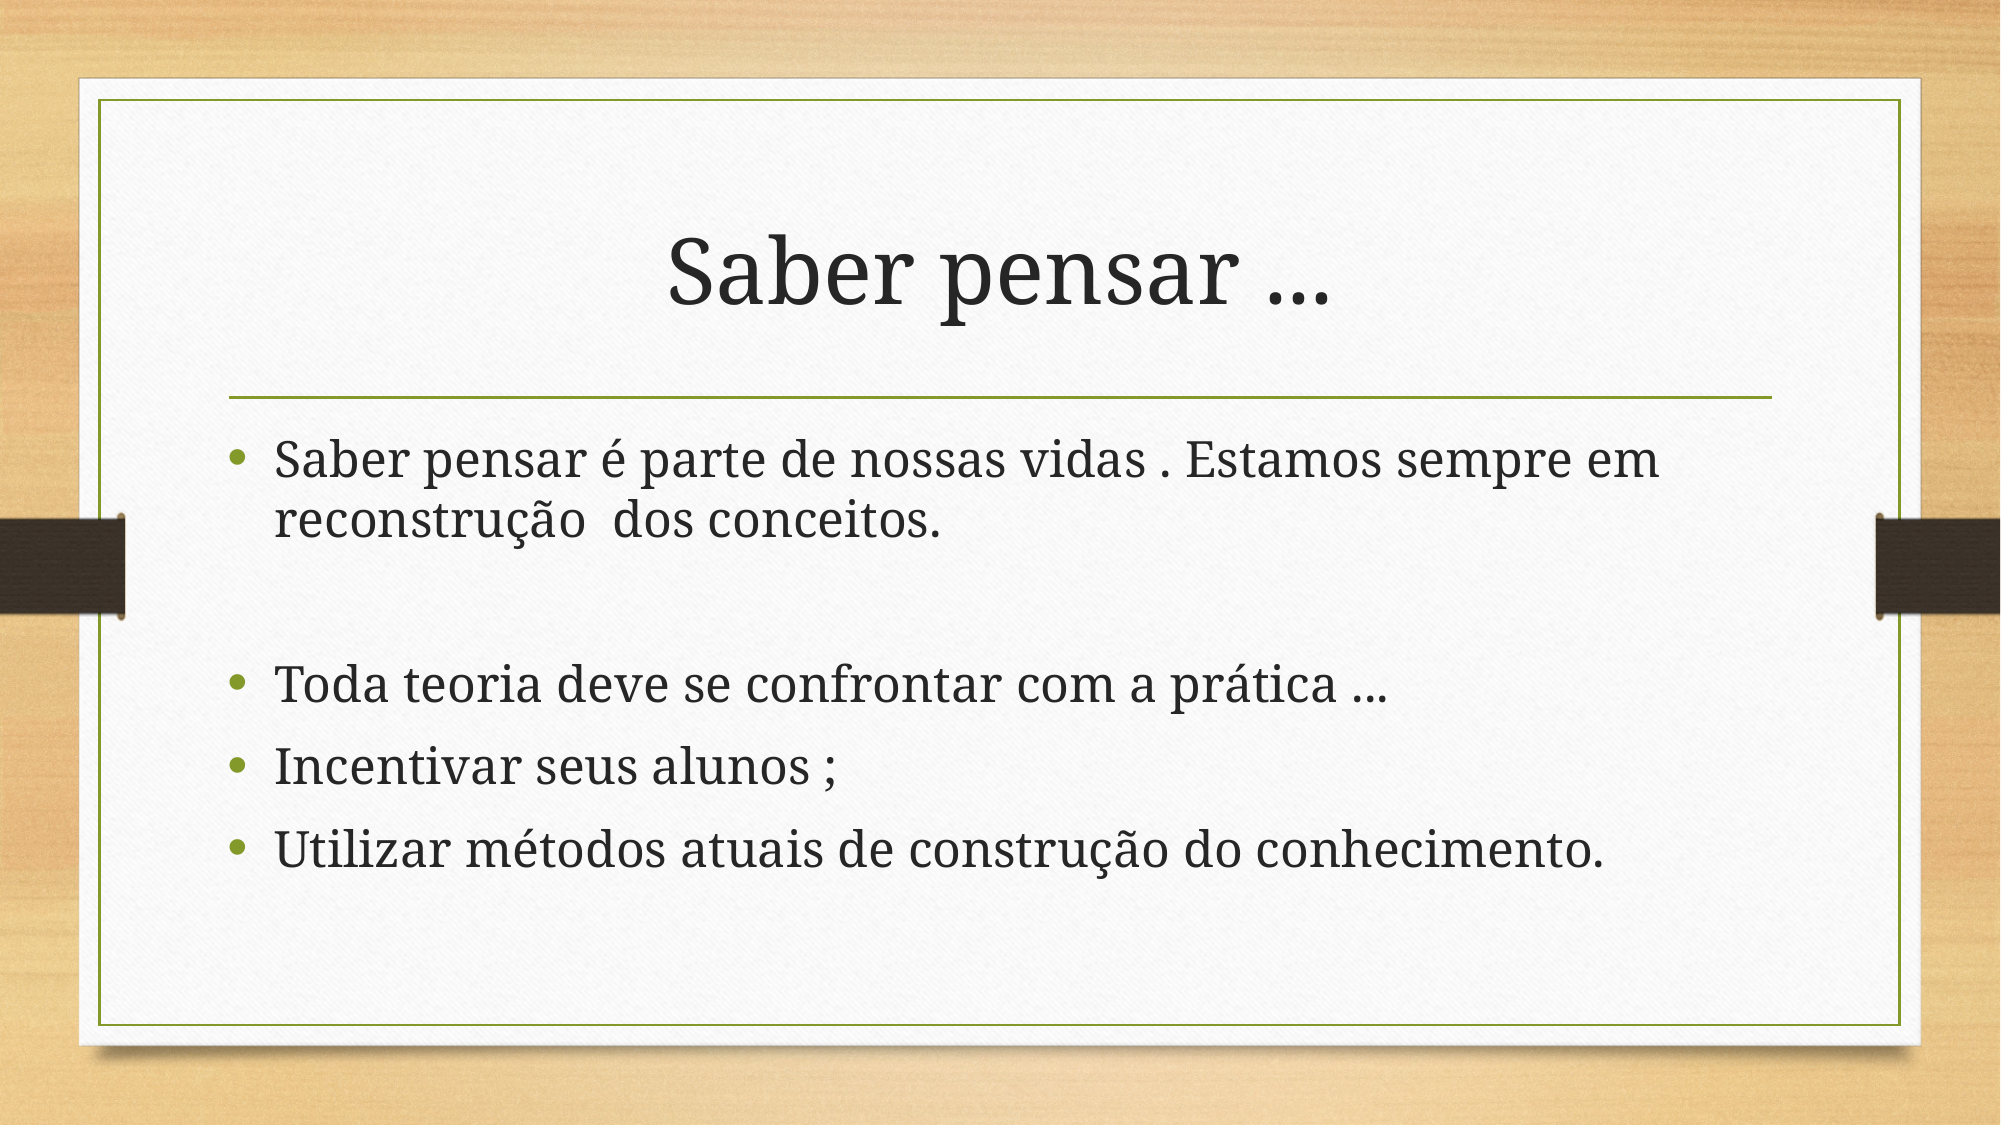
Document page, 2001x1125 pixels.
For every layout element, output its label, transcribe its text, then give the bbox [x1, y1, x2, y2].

title Saber pensar ... [212, 161, 1788, 375]
picture [0, 0, 2001, 1125]
list Saber pensar é parte de nossas vidas . Estamos sempre em reconstrução dos conceitos. Toda teoria deve se confrontar com a prática ... Incentivar seus alunos ; Utilizar métodos atuais de construção do conhecimento. [212, 419, 1788, 964]
